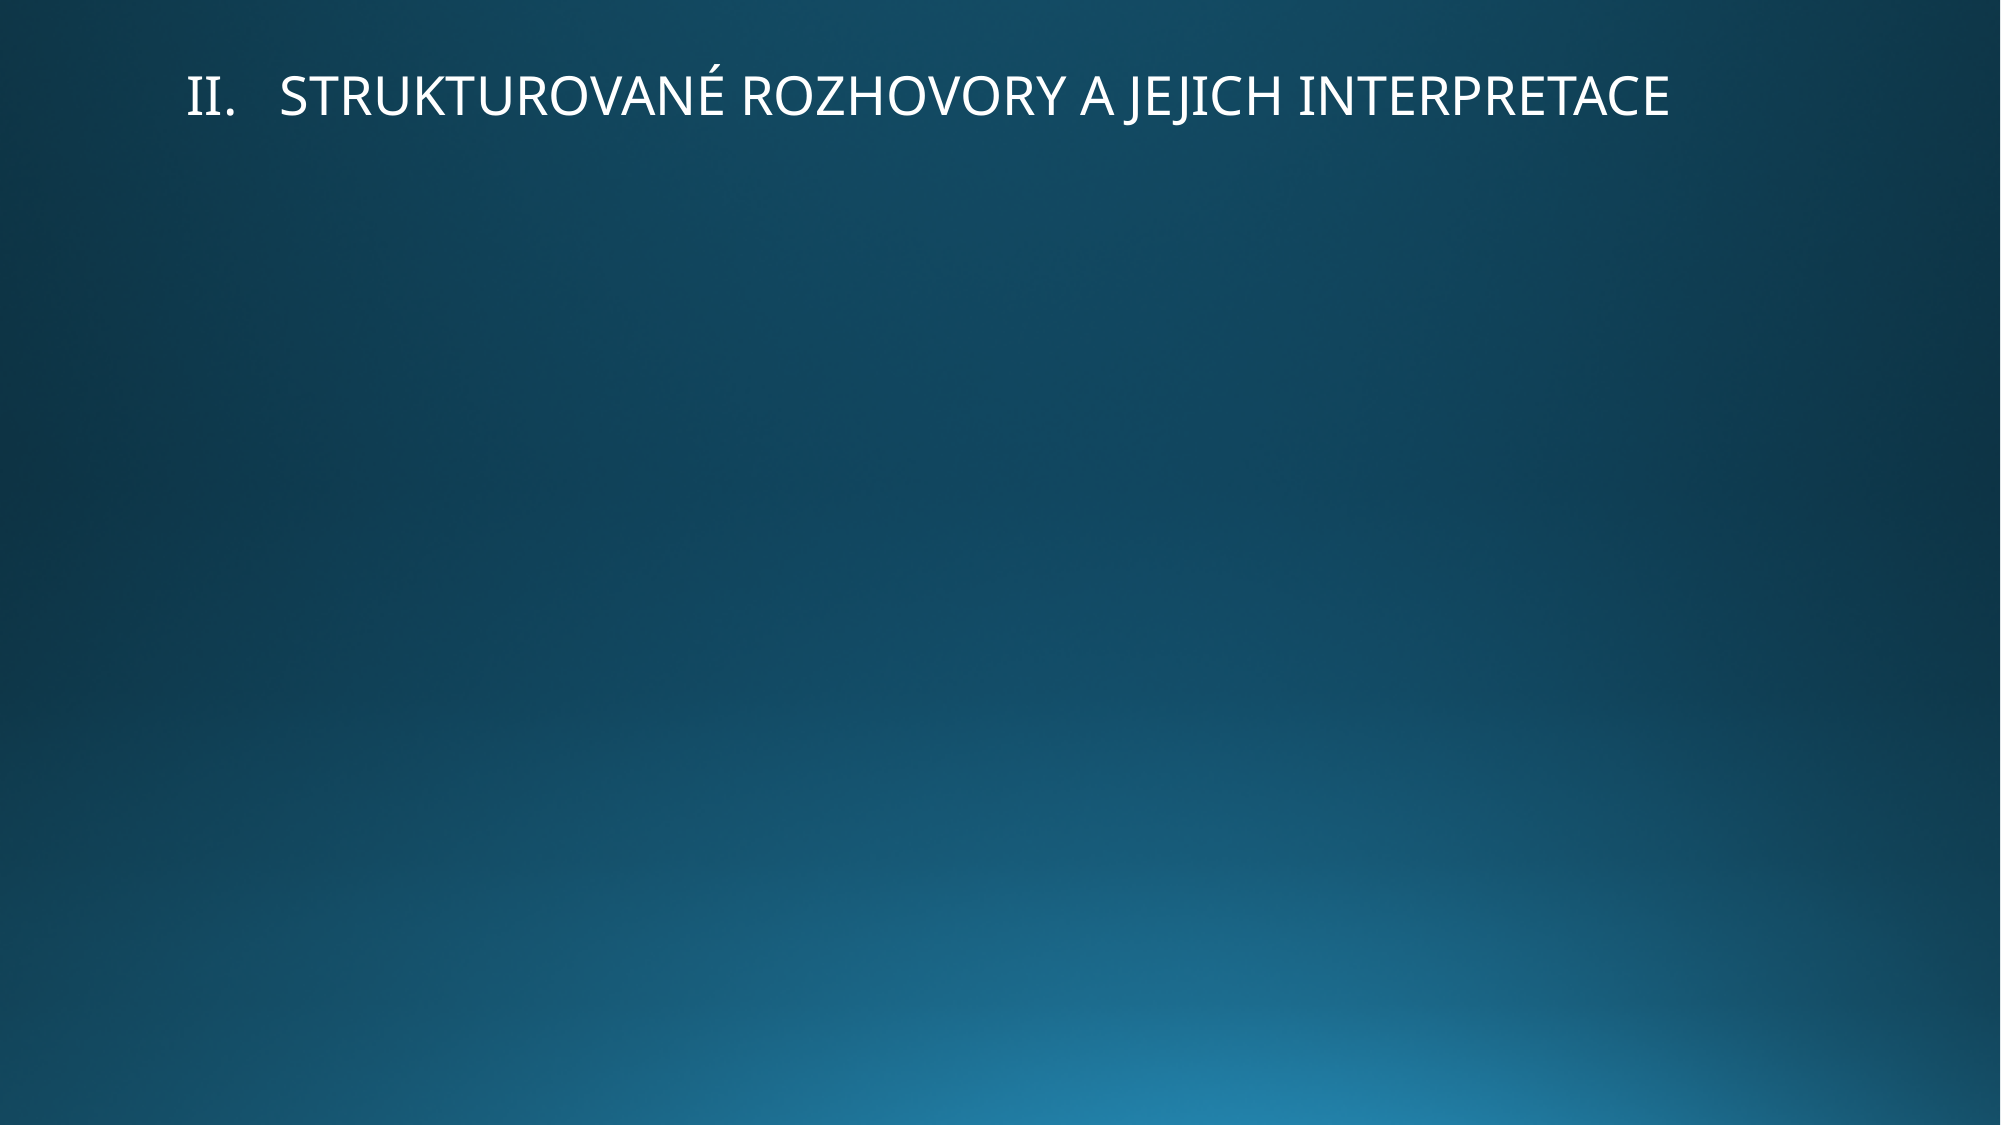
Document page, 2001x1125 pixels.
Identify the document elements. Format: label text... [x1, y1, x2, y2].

picture [0, 0, 2001, 1125]
title II. STRUKTUROVANÉ ROZHOVORY A JEJICH INTERPRETACE [102, 42, 1756, 155]
